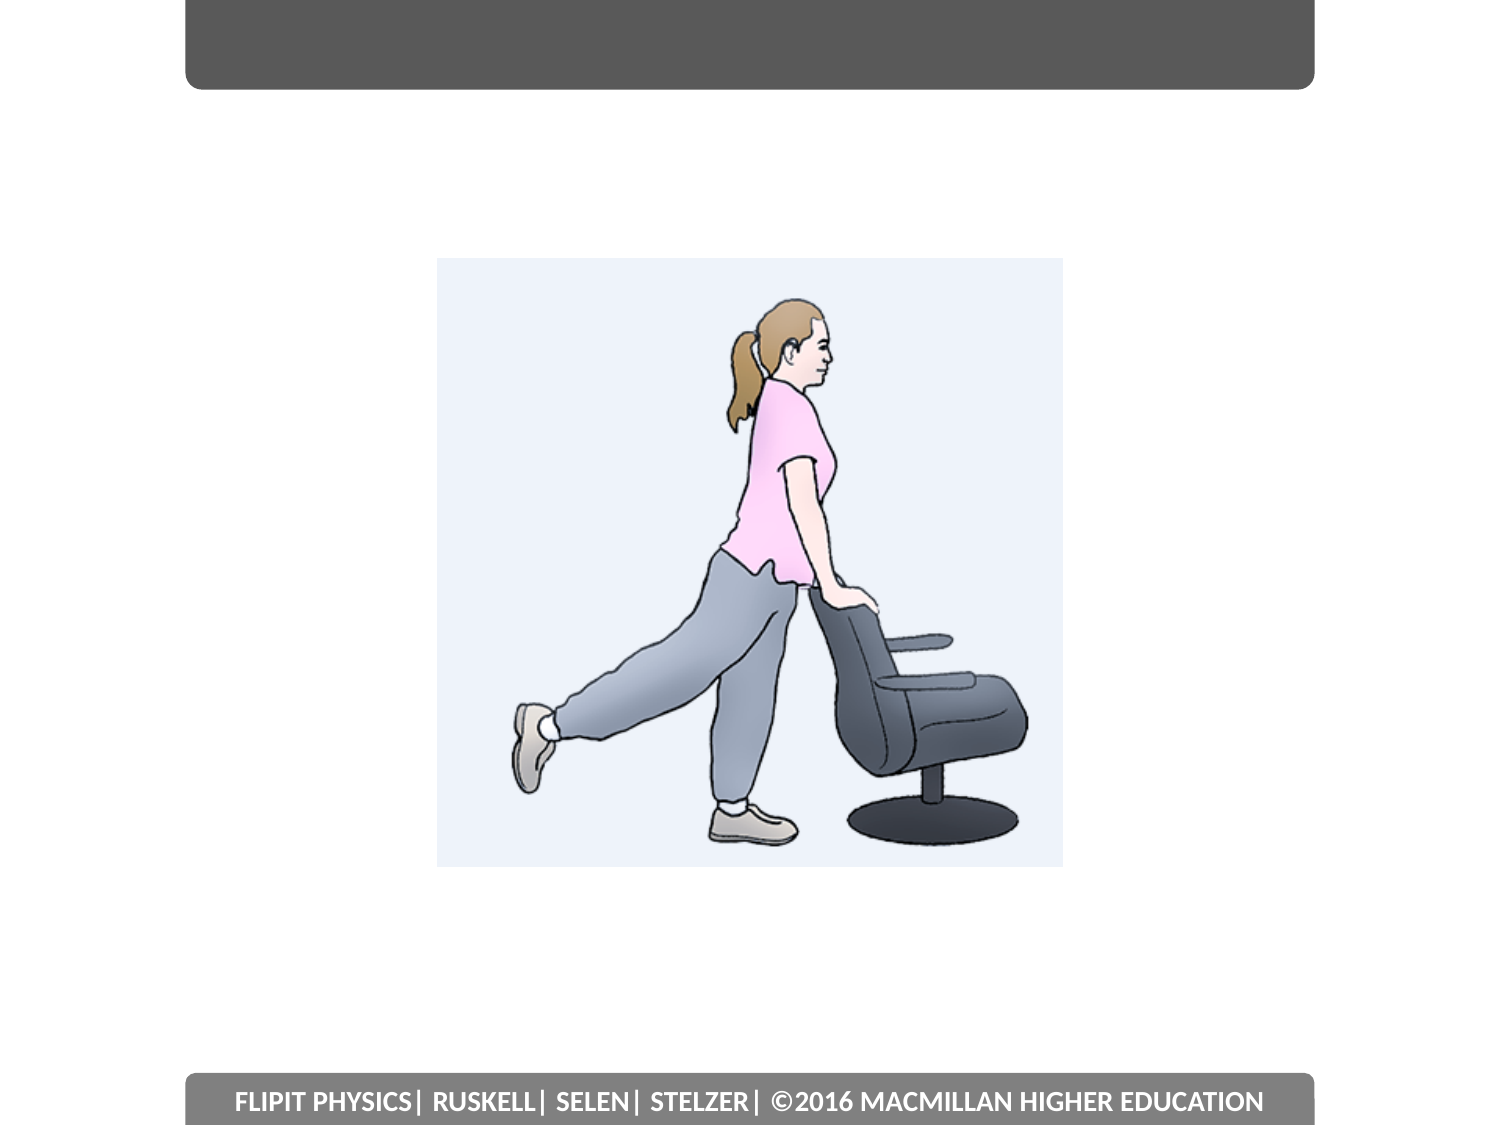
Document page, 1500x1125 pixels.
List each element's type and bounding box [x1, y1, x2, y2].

picture [437, 258, 1063, 867]
text_box [185, 0, 1315, 90]
text_box [187, 1074, 1313, 1125]
